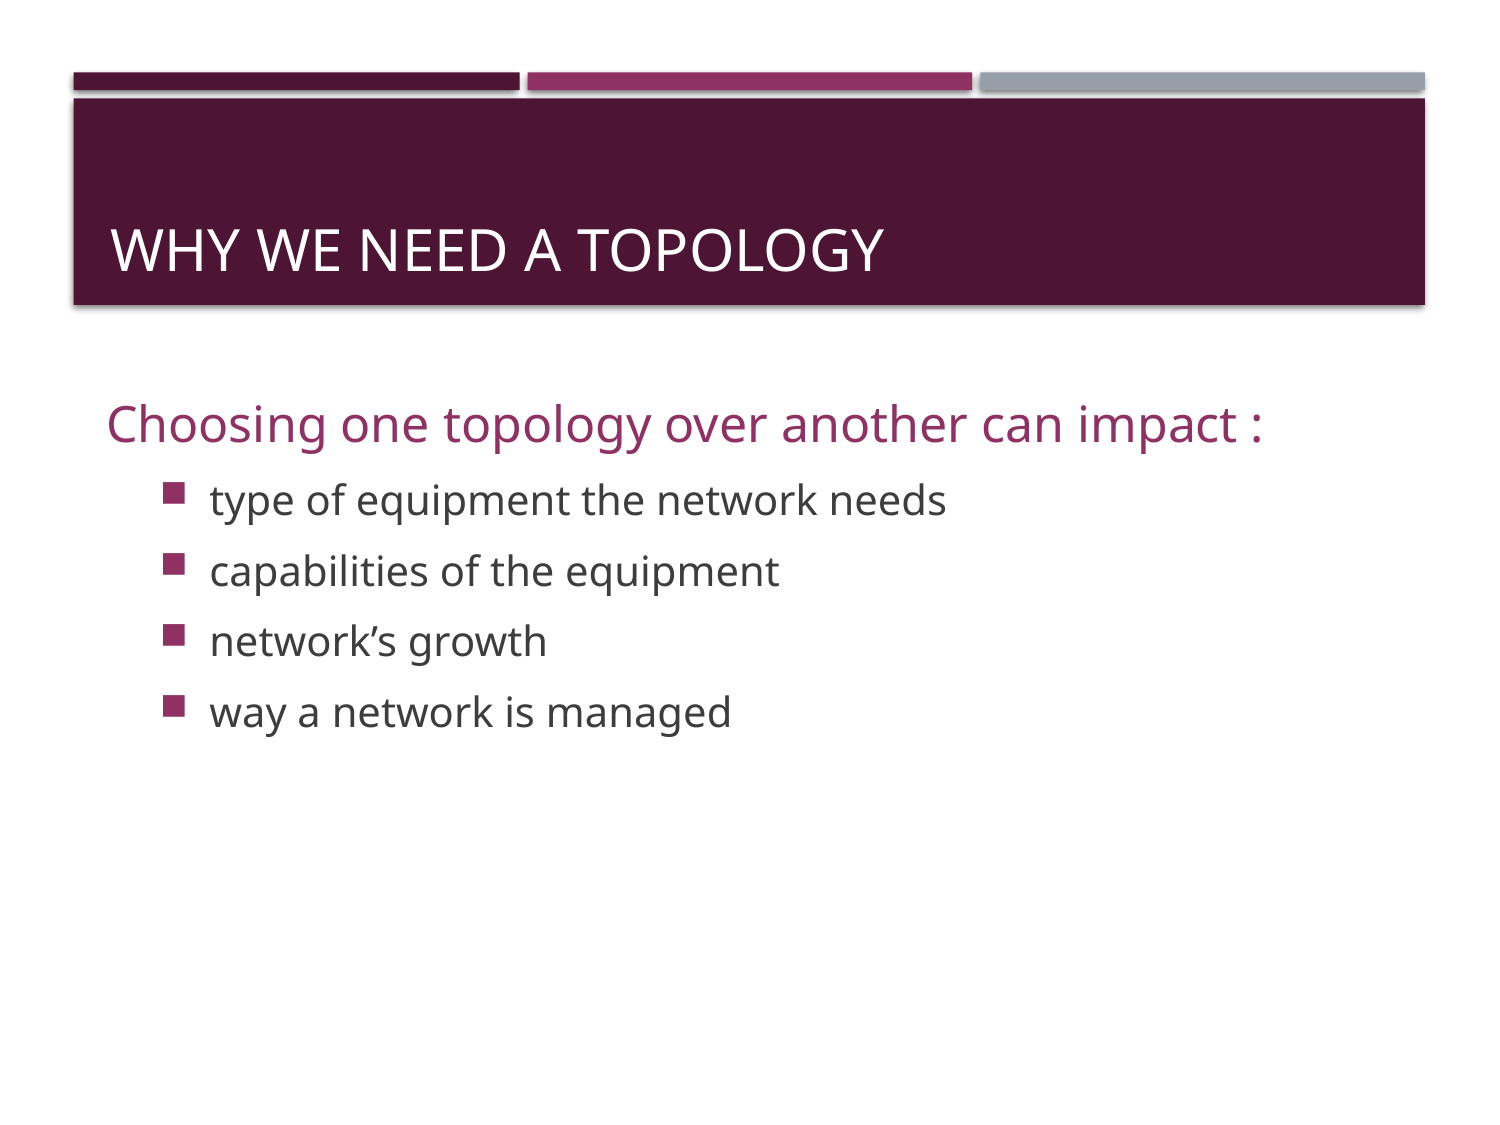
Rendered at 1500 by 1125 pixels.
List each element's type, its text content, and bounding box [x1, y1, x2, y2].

title Why we need a topology [95, 112, 1406, 291]
list Choosing one topology over another can impact : type of equipment the network needs capabilities of the equipment network’s growth way a network is managed [90, 312, 1402, 909]
